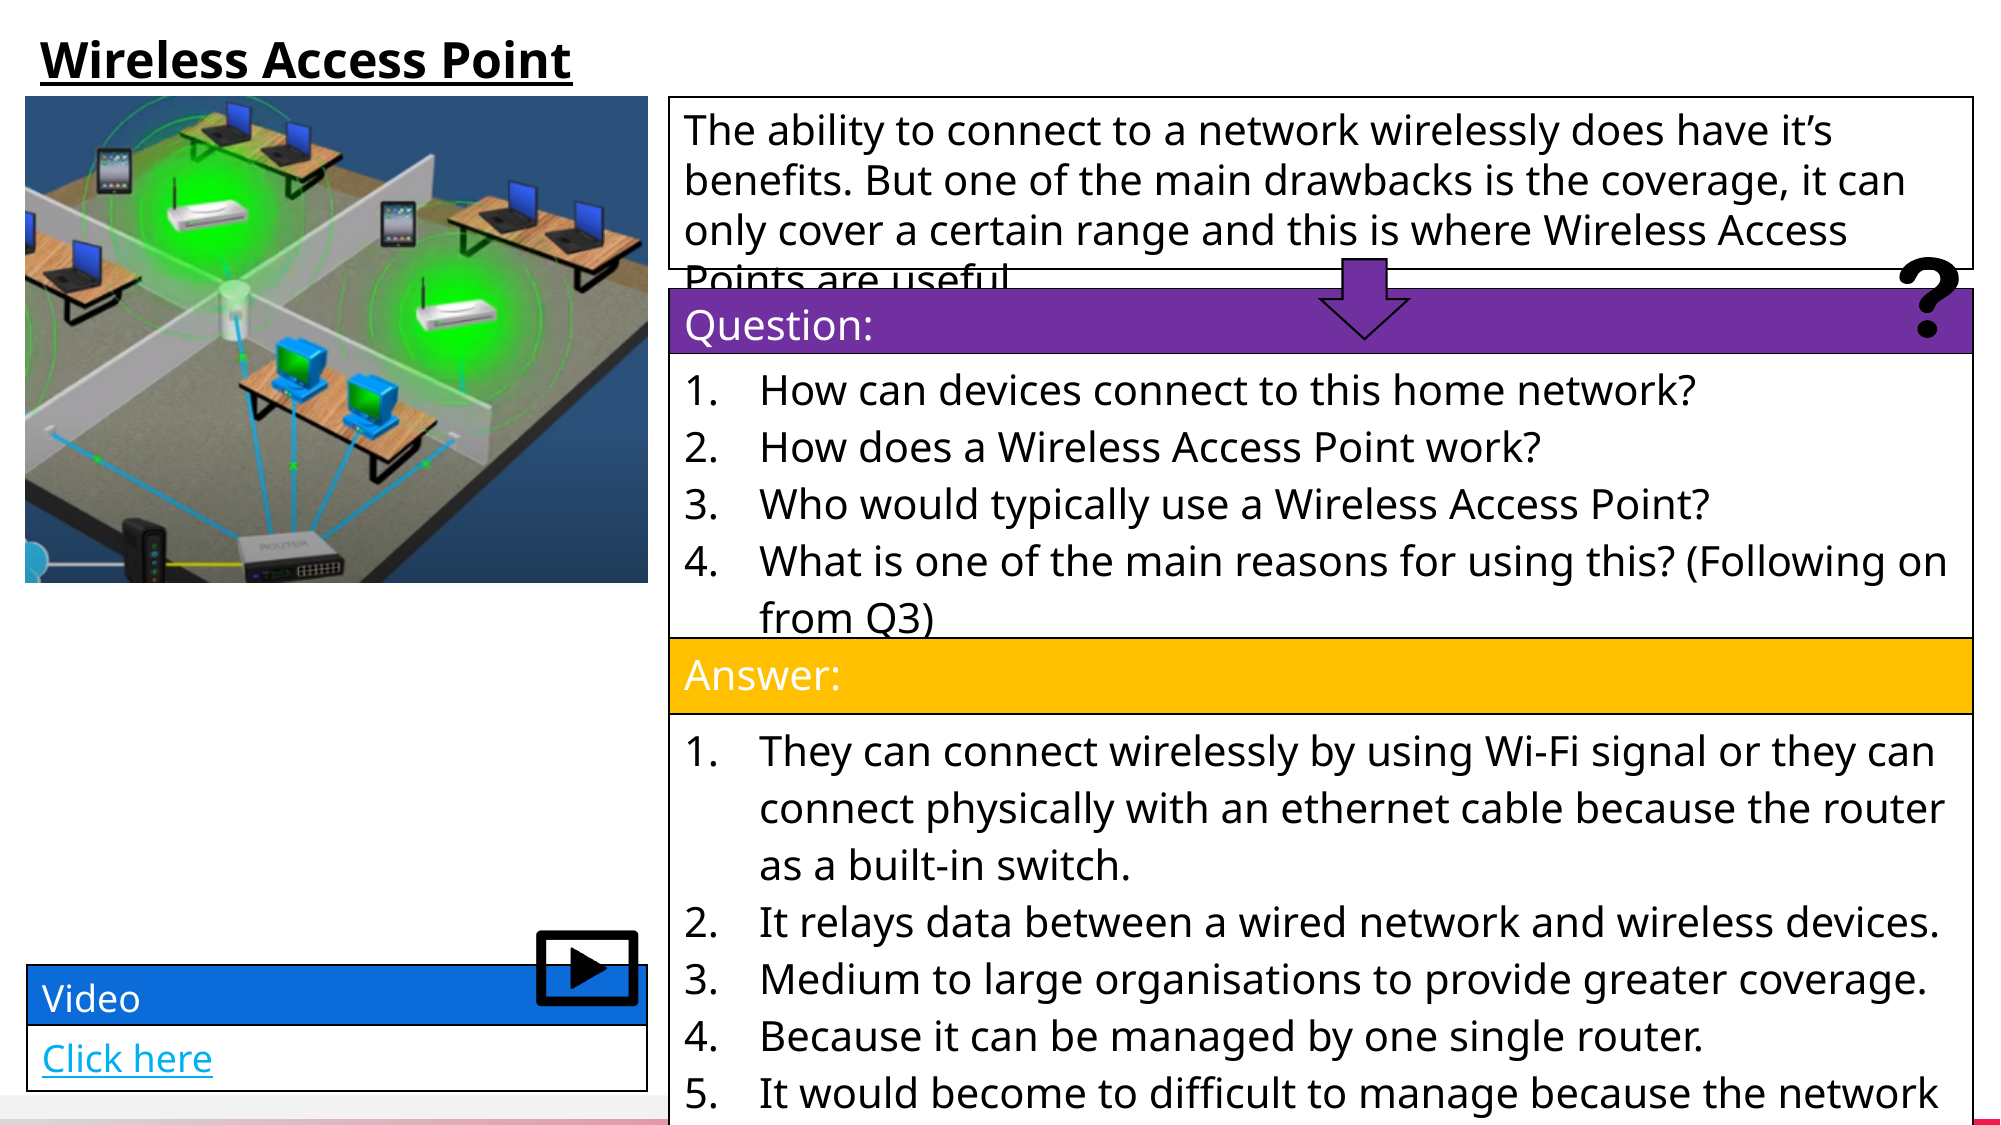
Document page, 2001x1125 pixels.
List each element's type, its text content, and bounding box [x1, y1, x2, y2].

table_cell Click here [28, 1026, 646, 1090]
table_cell They can connect wirelessly by using Wi-Fi signal or they can connect physically with an ethernet cable because the router as a built-in switch. It relays data between a wired network and wireless devices. Medium to large organisations to provide greater coverage. Because it can be managed by one single router. It would become to difficult to manage because the network technician would need to configure all routers if changes needed to be made. [670, 715, 1972, 1125]
picture [25, 96, 648, 583]
text_box [1317, 258, 1412, 341]
picture [526, 907, 648, 1029]
table_header Video [28, 966, 526, 1024]
table_header Question: [670, 289, 1972, 353]
text_box The ability to connect to a network wirelessly does have it’s benefits. But one of the main drawbacks is the coverage, it can only cover a certain range and this is where Wireless Access Points are useful. [668, 96, 1974, 270]
text_box Wireless Access Point [25, 21, 1095, 96]
table_header Answer: [670, 639, 1972, 713]
table_cell How can devices connect to this home network? How does a Wireless Access Point work? Who would typically use a Wireless Access Point? What is one of the main reasons for using this? (Following on from Q3) Why couldn’t they just install extra routers? [670, 354, 1972, 637]
picture [1884, 257, 1974, 338]
